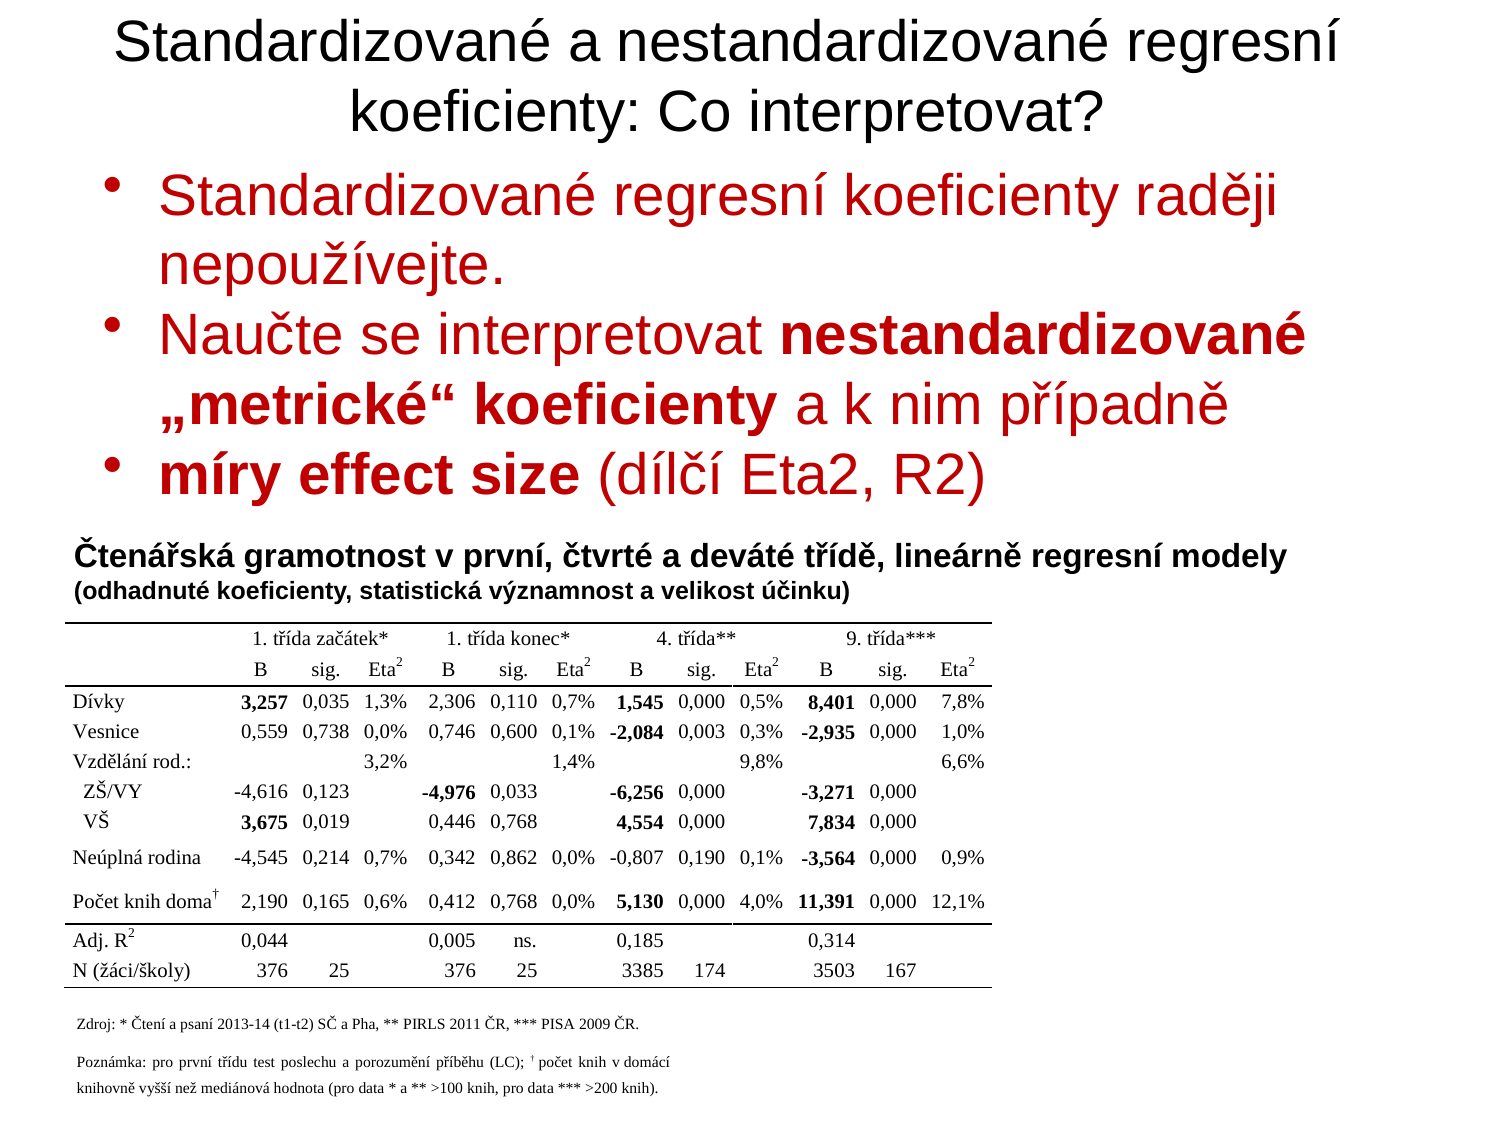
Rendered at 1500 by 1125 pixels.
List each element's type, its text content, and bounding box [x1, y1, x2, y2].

picture [56, 621, 1019, 1125]
list Čtenářská gramotnost v první, čtvrté a deváté třídě, lineárně regresní modely (odhadnuté koeficienty, statistická významnost a velikost účinku) [58, 527, 1442, 1094]
list Standardizované regresní koeficienty raději nepoužívejte. Naučte se interpretovat nestandardizované „metrické“ koeficienty a k nim případně míry effect size (dílčí Eta2, R2) [87, 149, 1413, 527]
title Standardizované a nestandardizované regresní koeficienty: Co interpretovat? [53, 2, 1404, 145]
